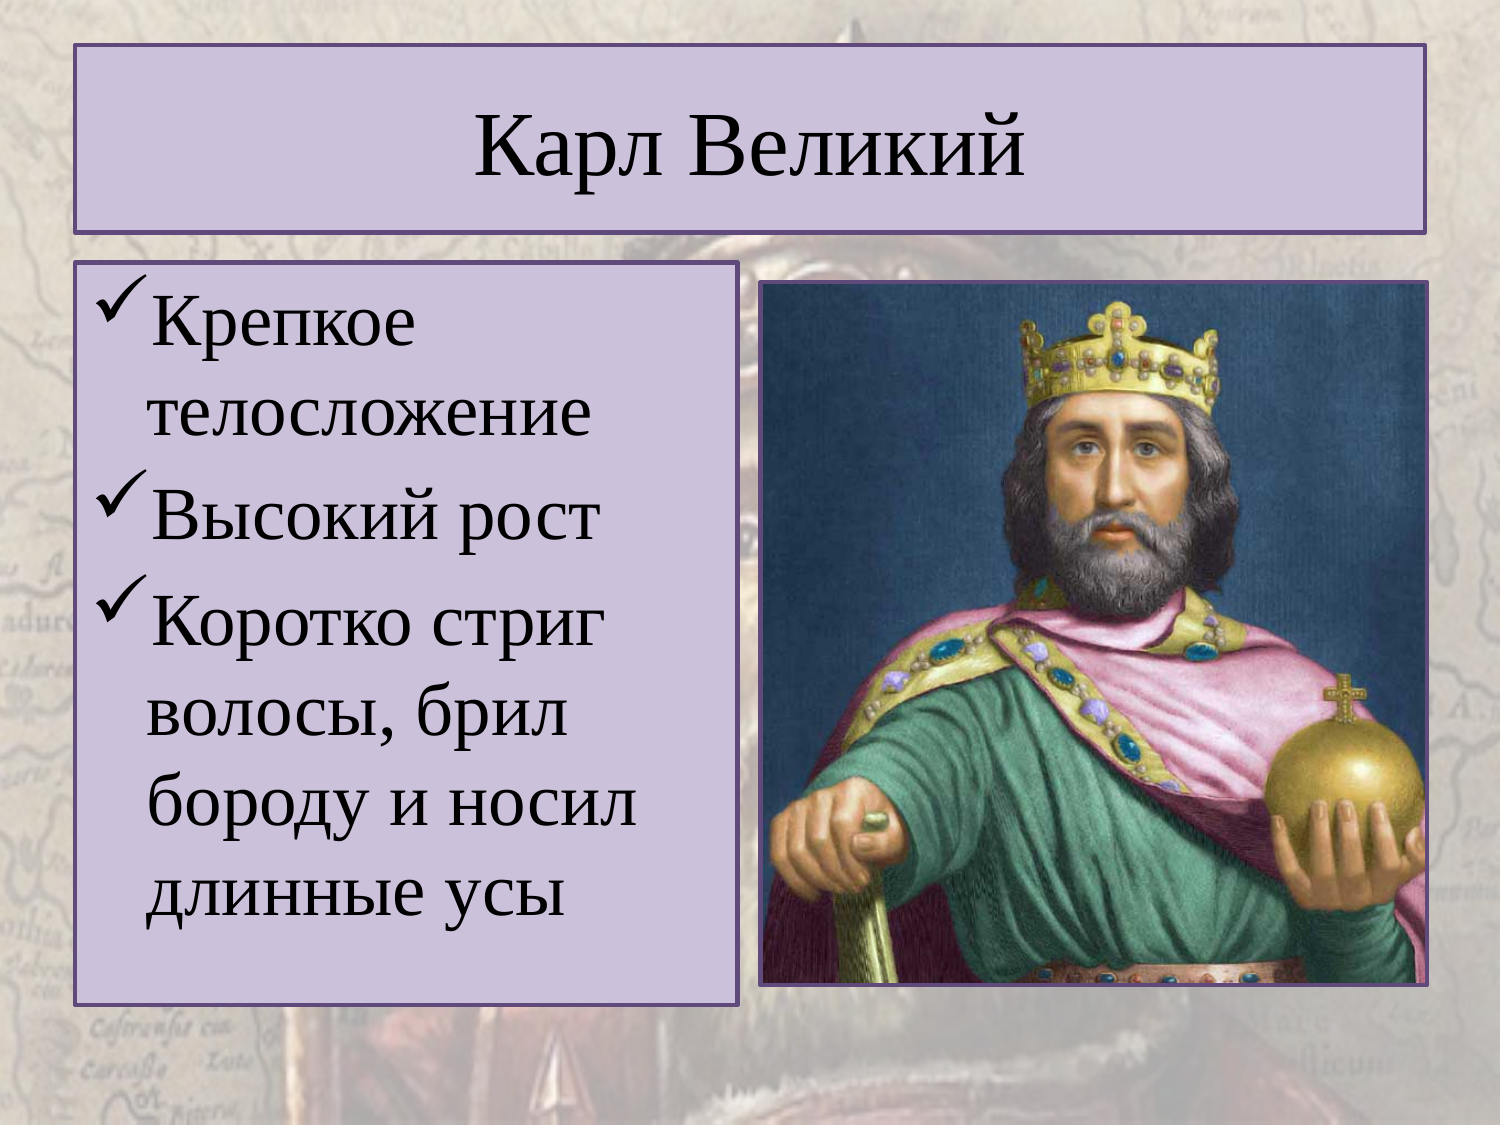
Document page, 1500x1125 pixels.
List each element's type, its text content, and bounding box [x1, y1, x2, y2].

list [762, 283, 1426, 984]
list Крепкое телосложение Высокий рост Коротко стриг волосы, брил бороду и носил длинные усы [75, 262, 738, 1005]
title Карл Великий [75, 45, 1425, 233]
